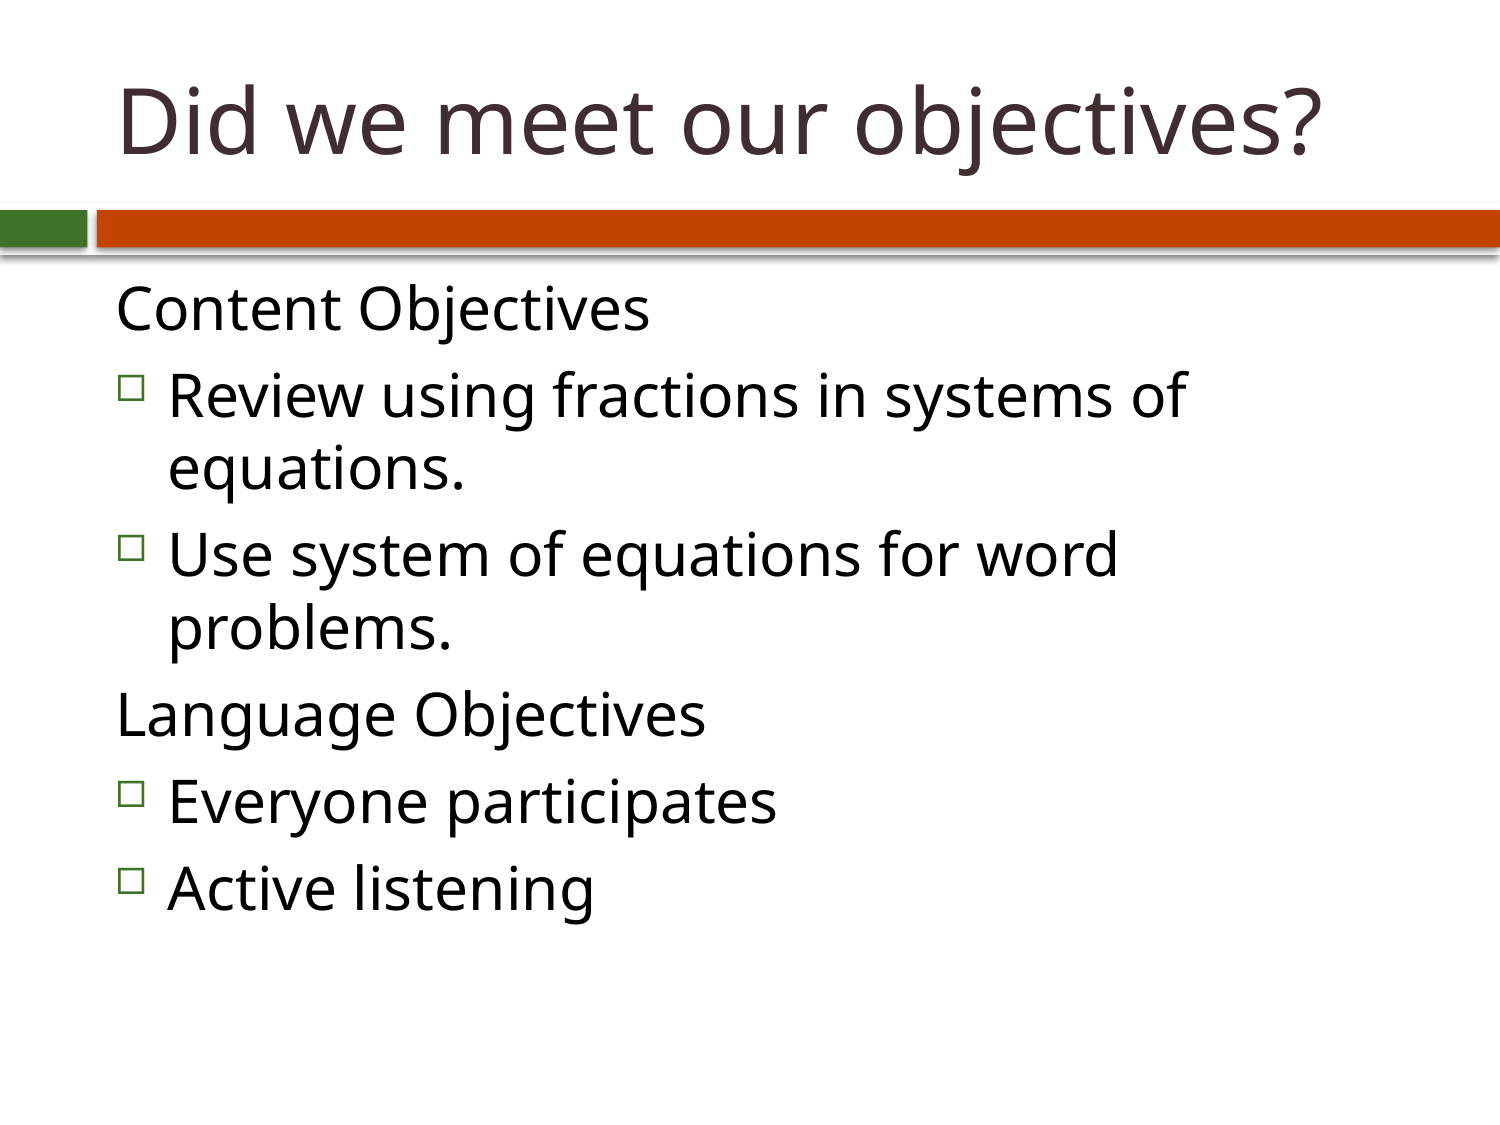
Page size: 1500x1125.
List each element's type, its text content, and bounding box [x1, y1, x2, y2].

title Did we meet our objectives? [100, 37, 1438, 200]
list Content Objectives Review using fractions in systems of equations. Use system of equations for word problems. Language Objectives Everyone participates Active listening [100, 262, 1438, 1000]
